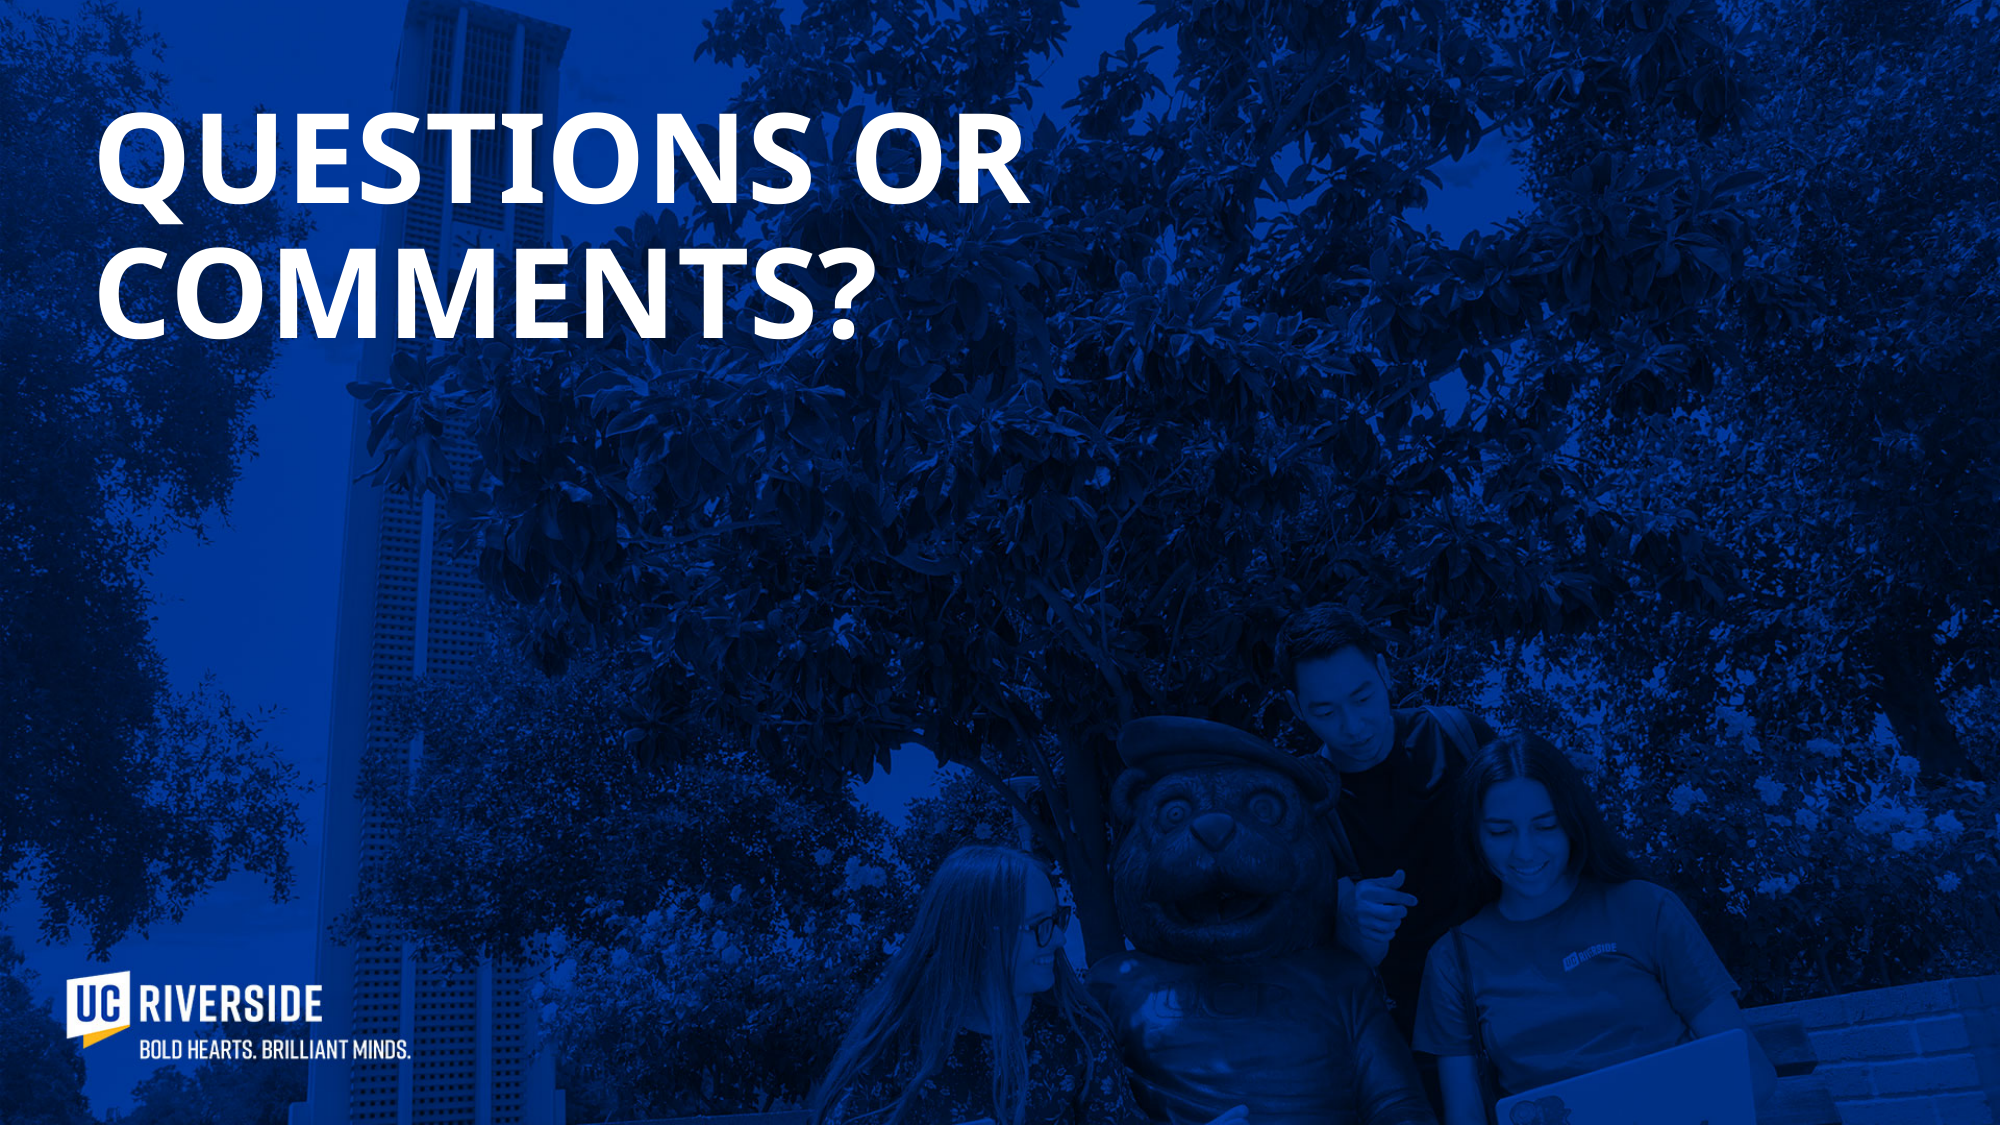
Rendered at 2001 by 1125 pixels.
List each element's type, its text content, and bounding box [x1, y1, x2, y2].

picture [0, 0, 2000, 1125]
list QUESTIONS OR COMMENTS? [78, 88, 1231, 848]
